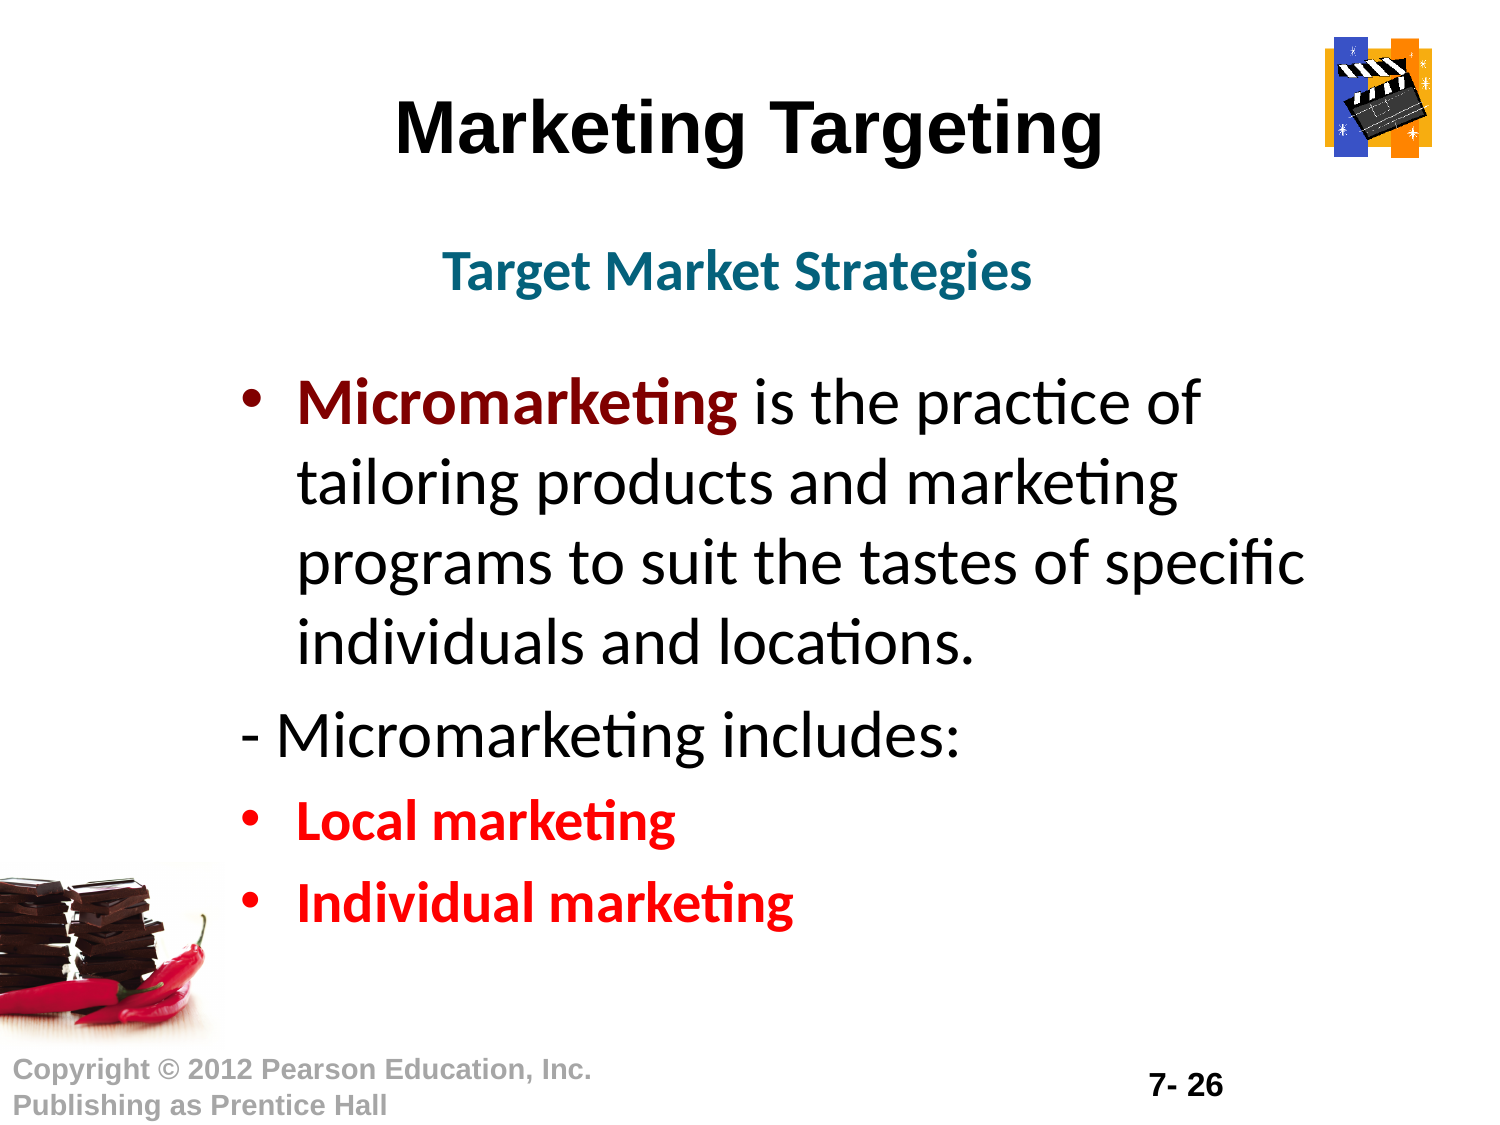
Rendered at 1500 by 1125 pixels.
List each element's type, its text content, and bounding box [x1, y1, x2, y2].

list Target Market Strategies [149, 224, 1326, 288]
list Micromarketing is the practice of tailoring products and marketing programs to suit the tastes of specific individuals and locations. - Micromarketing includes: Local marketing Individual marketing [224, 349, 1388, 1026]
picture [1324, 37, 1432, 159]
title Marketing Targeting [112, 37, 1388, 226]
picture [0, 862, 225, 1050]
